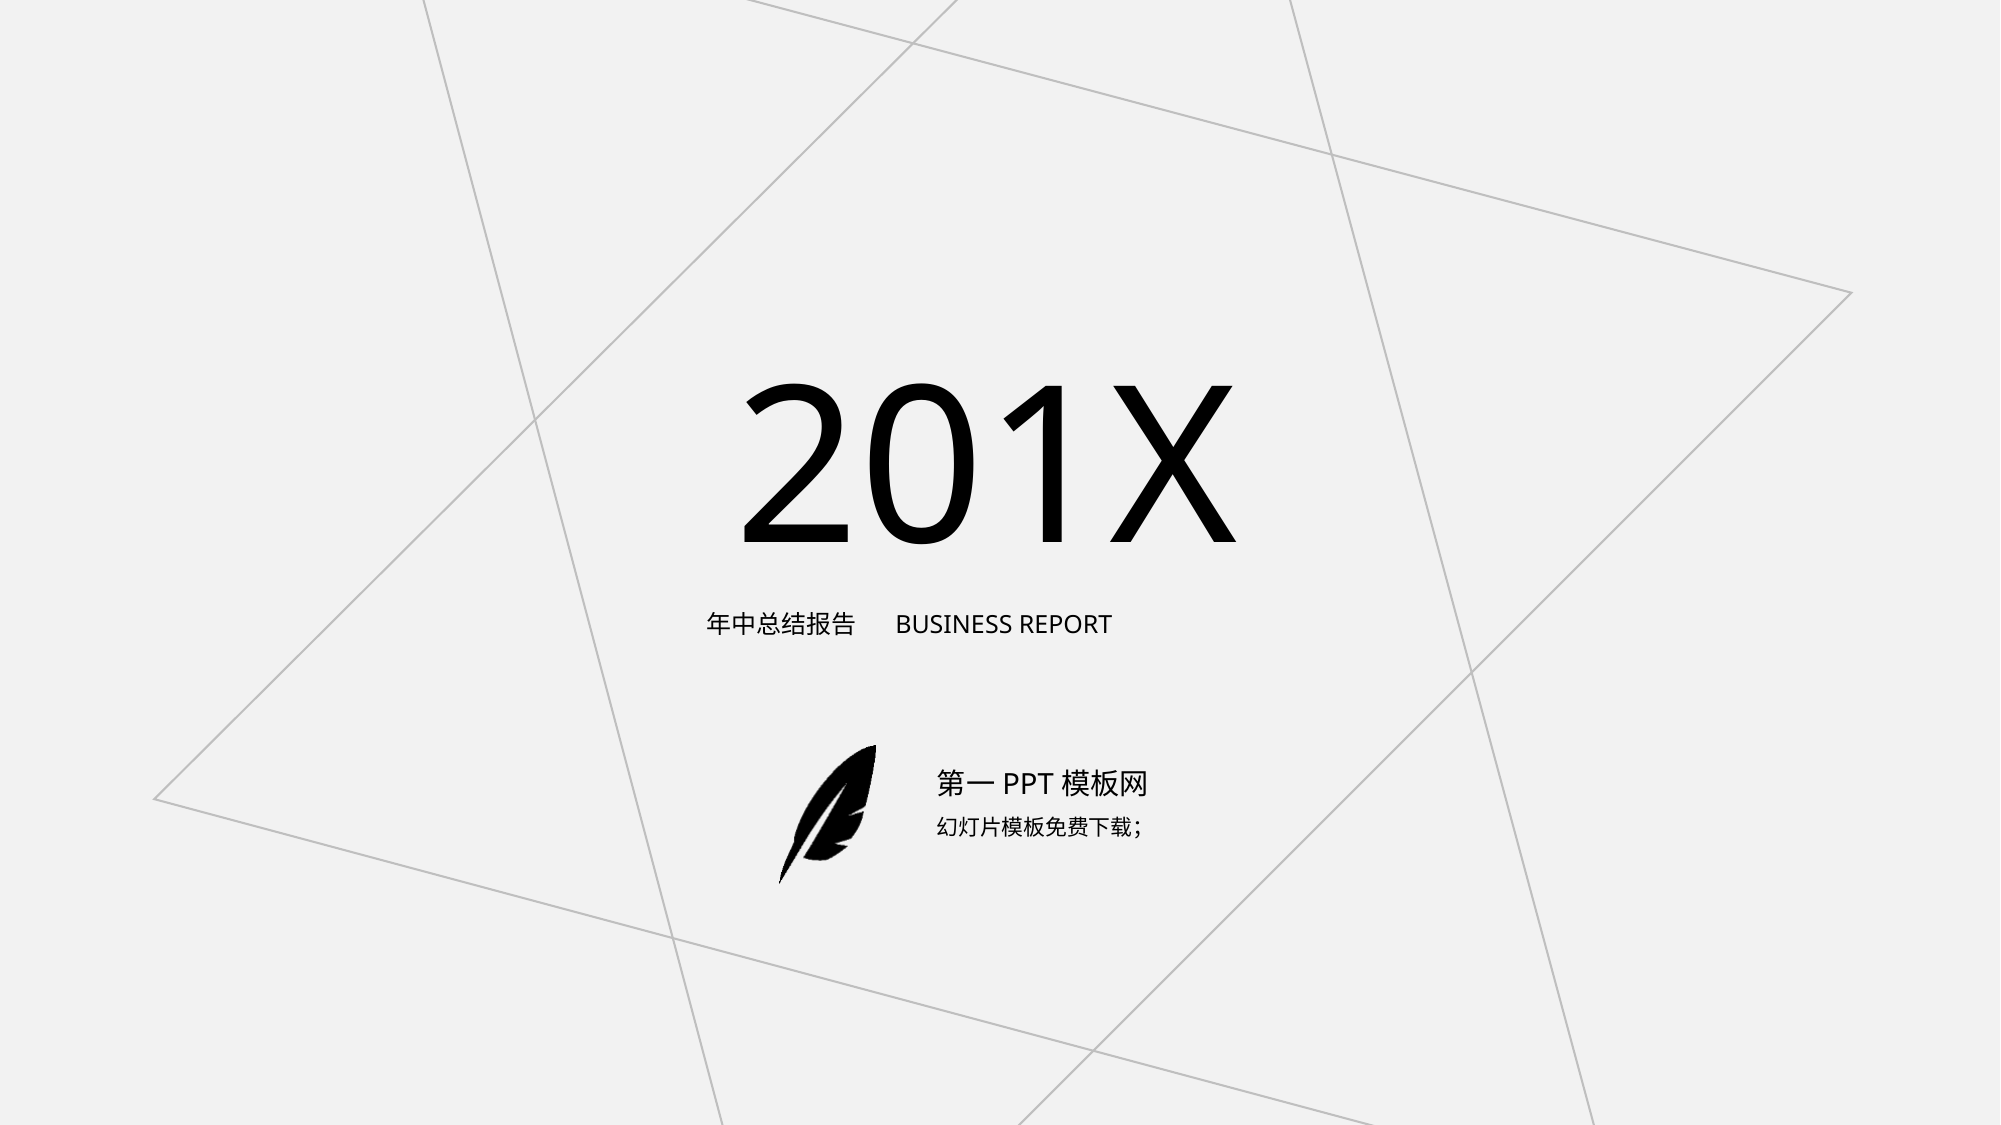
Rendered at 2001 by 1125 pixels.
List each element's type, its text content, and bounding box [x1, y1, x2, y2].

text_box [1094, 673, 1595, 1125]
text_box [152, 420, 671, 939]
text_box 第一PPT模板网 幻灯片模板免费下载； [922, 740, 1225, 848]
text_box [913, 0, 1333, 153]
text_box 201X [719, 316, 1254, 594]
text_box [422, 0, 1854, 1125]
picture [778, 745, 876, 884]
text_box 年中总结报告 BUSINESS REPORT [691, 601, 1311, 646]
